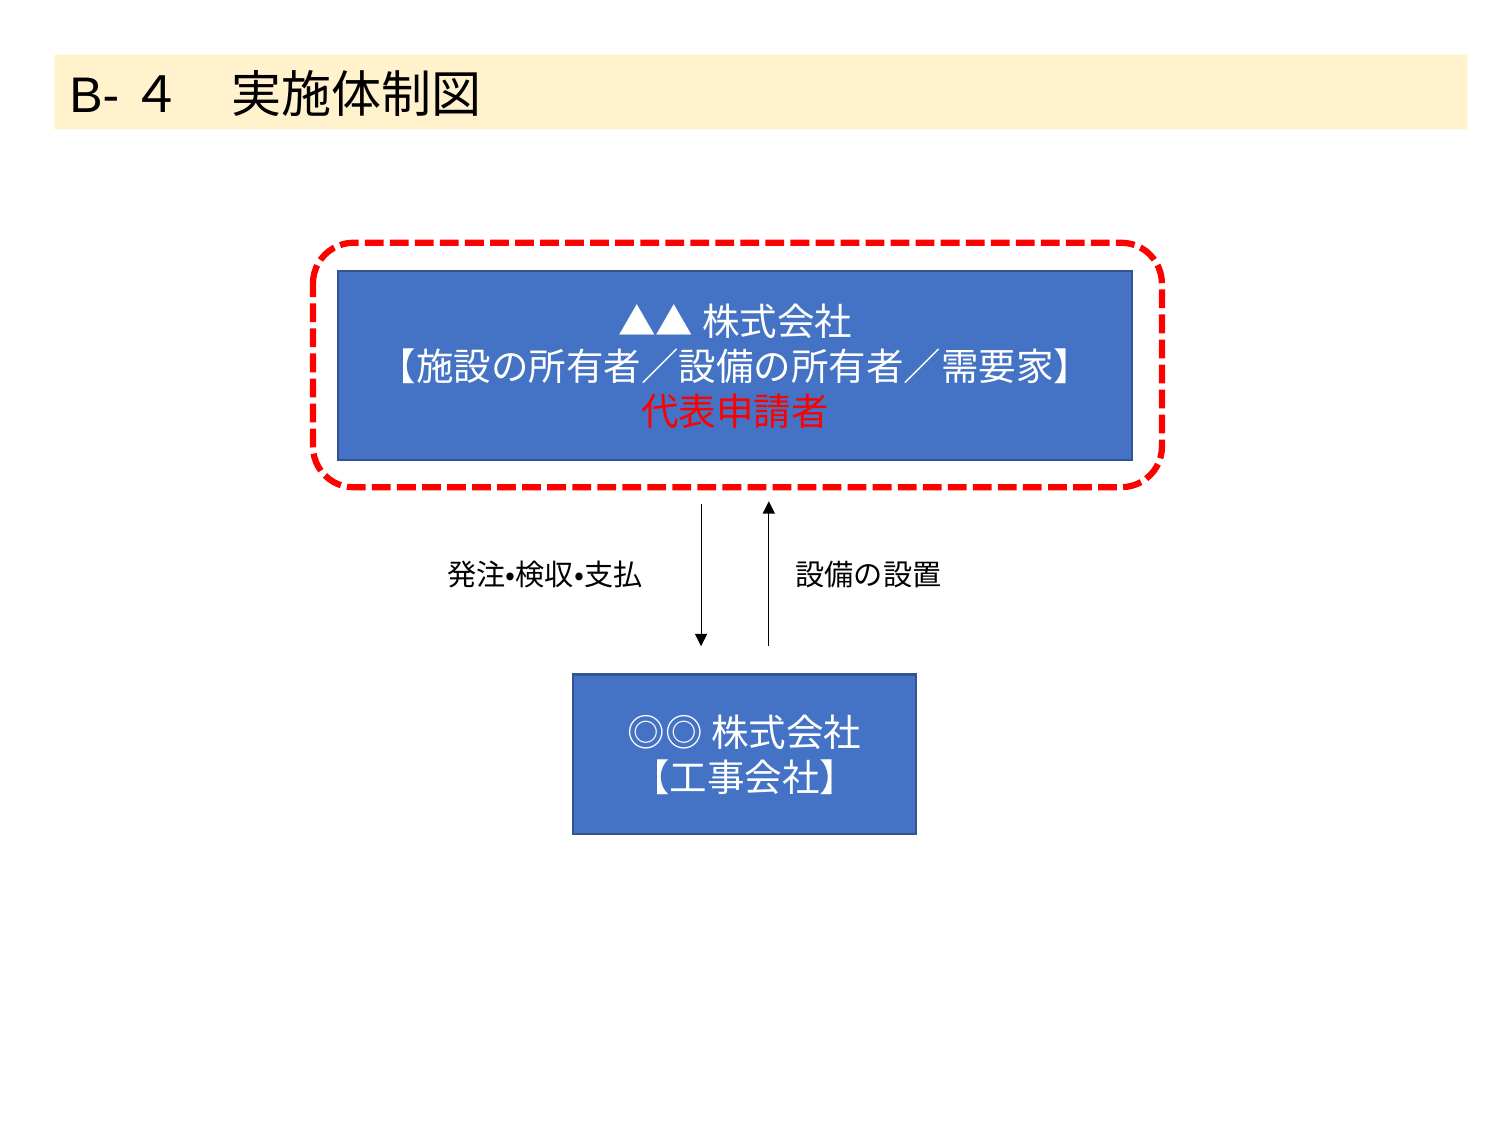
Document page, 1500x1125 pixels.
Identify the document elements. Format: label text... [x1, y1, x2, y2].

text_box 発注・検収・支払 [702, 548, 713, 599]
text_box 設備の設置 [780, 548, 1317, 599]
text_box 発注・検収・支払 [432, 548, 700, 599]
text_box ◎◎株式会社 【工事会社】 [572, 673, 917, 835]
text_box B-４ 実施体制図 [54, 54, 1468, 130]
text_box [311, 241, 1164, 489]
